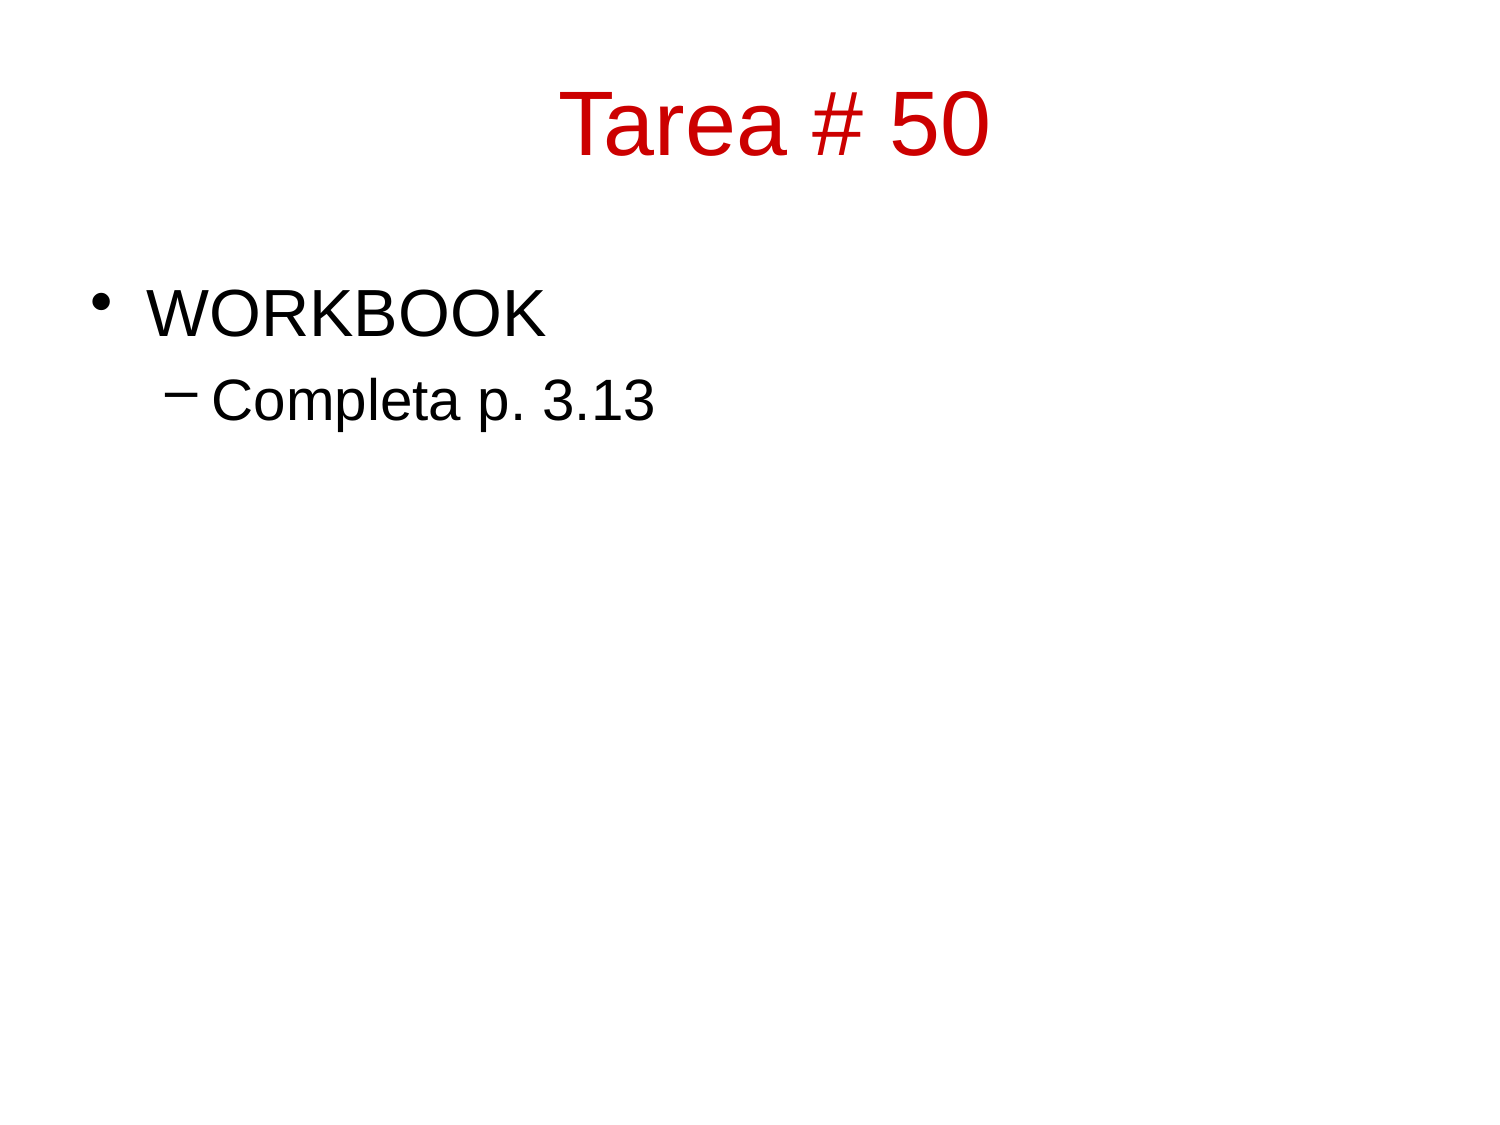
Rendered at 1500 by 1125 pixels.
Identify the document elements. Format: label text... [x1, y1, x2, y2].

text_box Tarea # 50 [99, 24, 1450, 213]
list WORKBOOK Completa p. 3.13 [75, 262, 1425, 1005]
